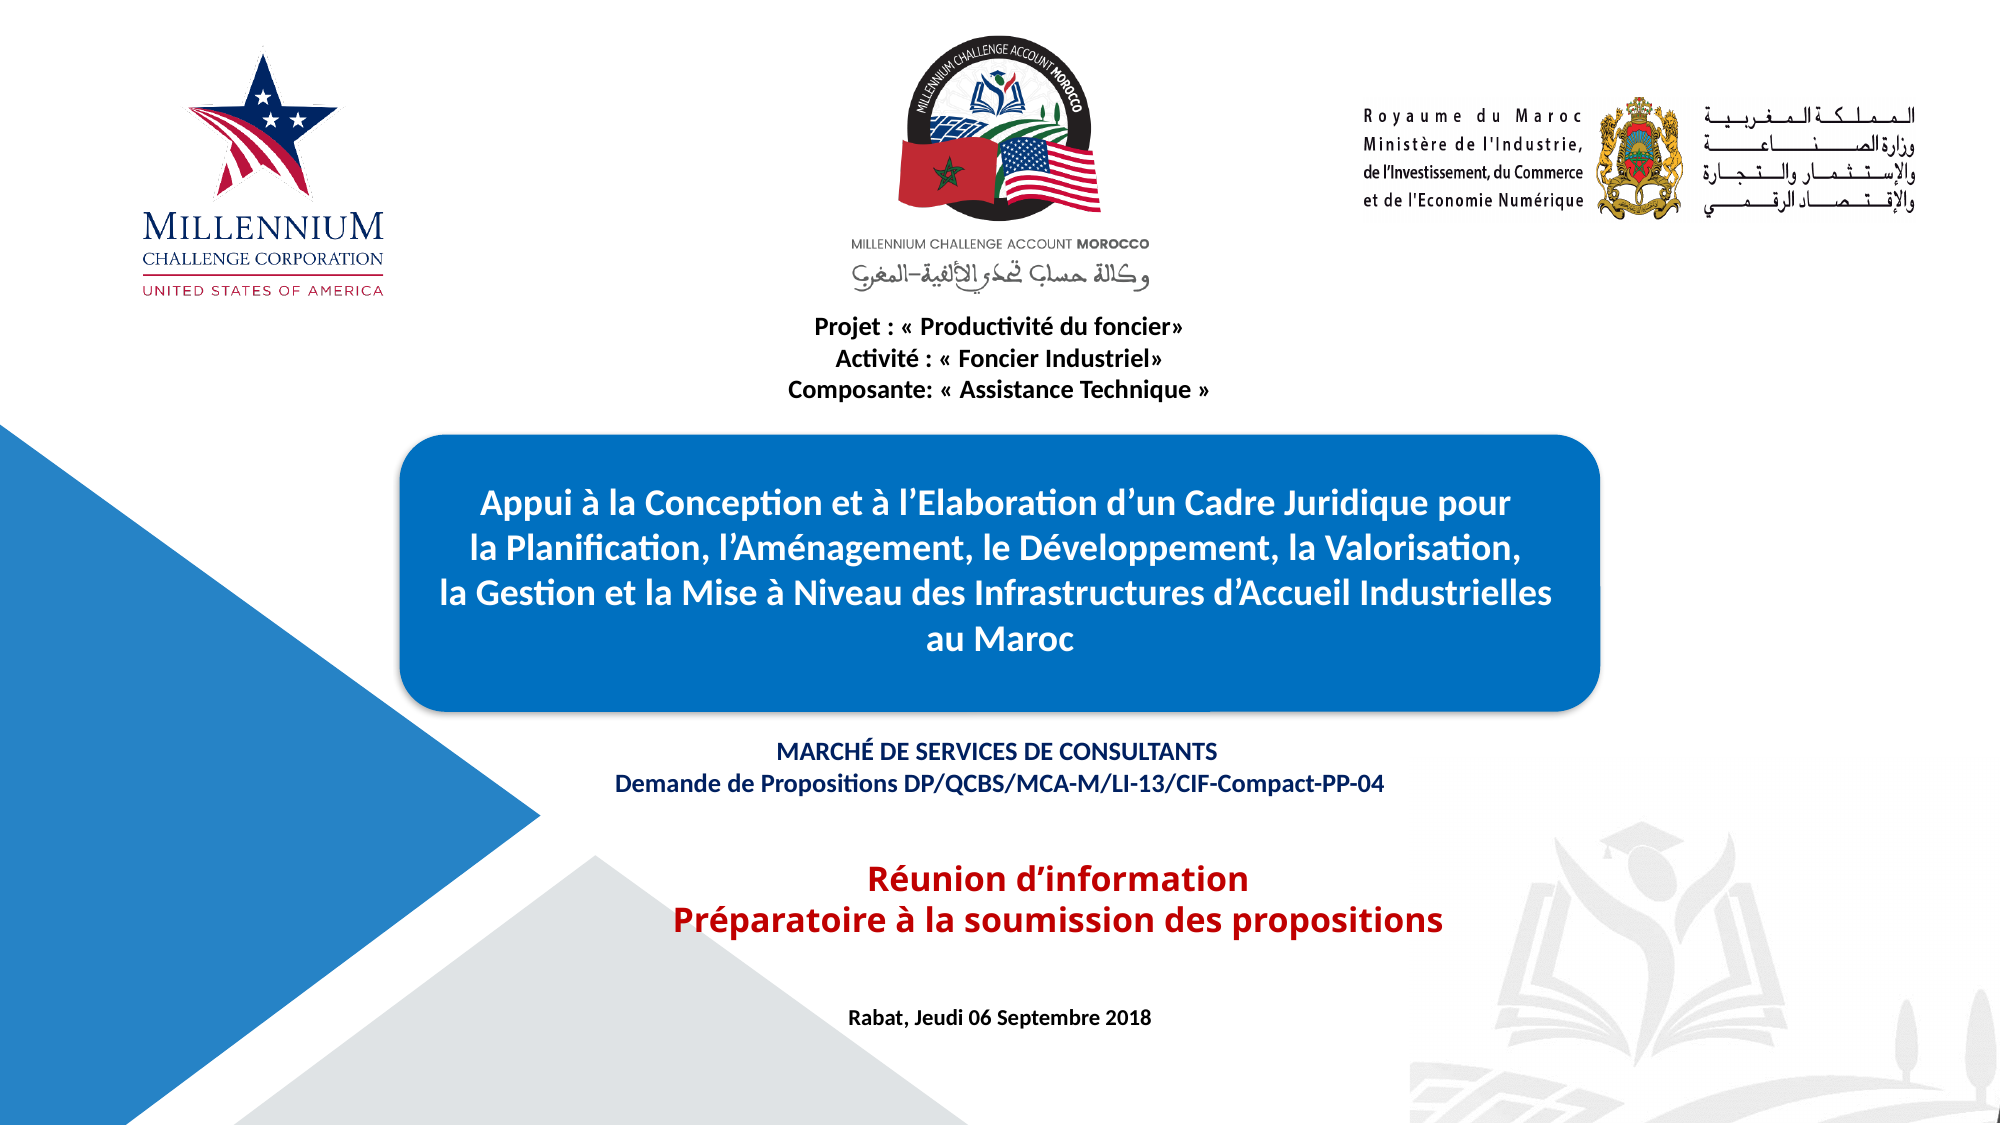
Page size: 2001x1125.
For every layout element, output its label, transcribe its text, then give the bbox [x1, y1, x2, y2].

picture [138, 45, 389, 296]
picture [843, 27, 1157, 301]
text_box MARCHÉ DE SERVICES DE CONSULTANTS Demande de Propositions DP/QCBS/MCA-M/LI-13/CIF-Compact-PP-04 [572, 727, 1427, 837]
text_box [399, 434, 1601, 712]
text_box Projet : « Productivité du foncier» Activité : « Foncier Industriel» Composante: « Assistance Technique » [773, 301, 1227, 412]
subtitle Réunion d’information Préparatoire à la soumission des propositions [572, 857, 1404, 948]
picture [1409, 757, 2000, 1123]
picture [1362, 97, 1916, 223]
text_box Rabat, Jeudi 06 Septembre 2018 [833, 981, 1167, 1038]
